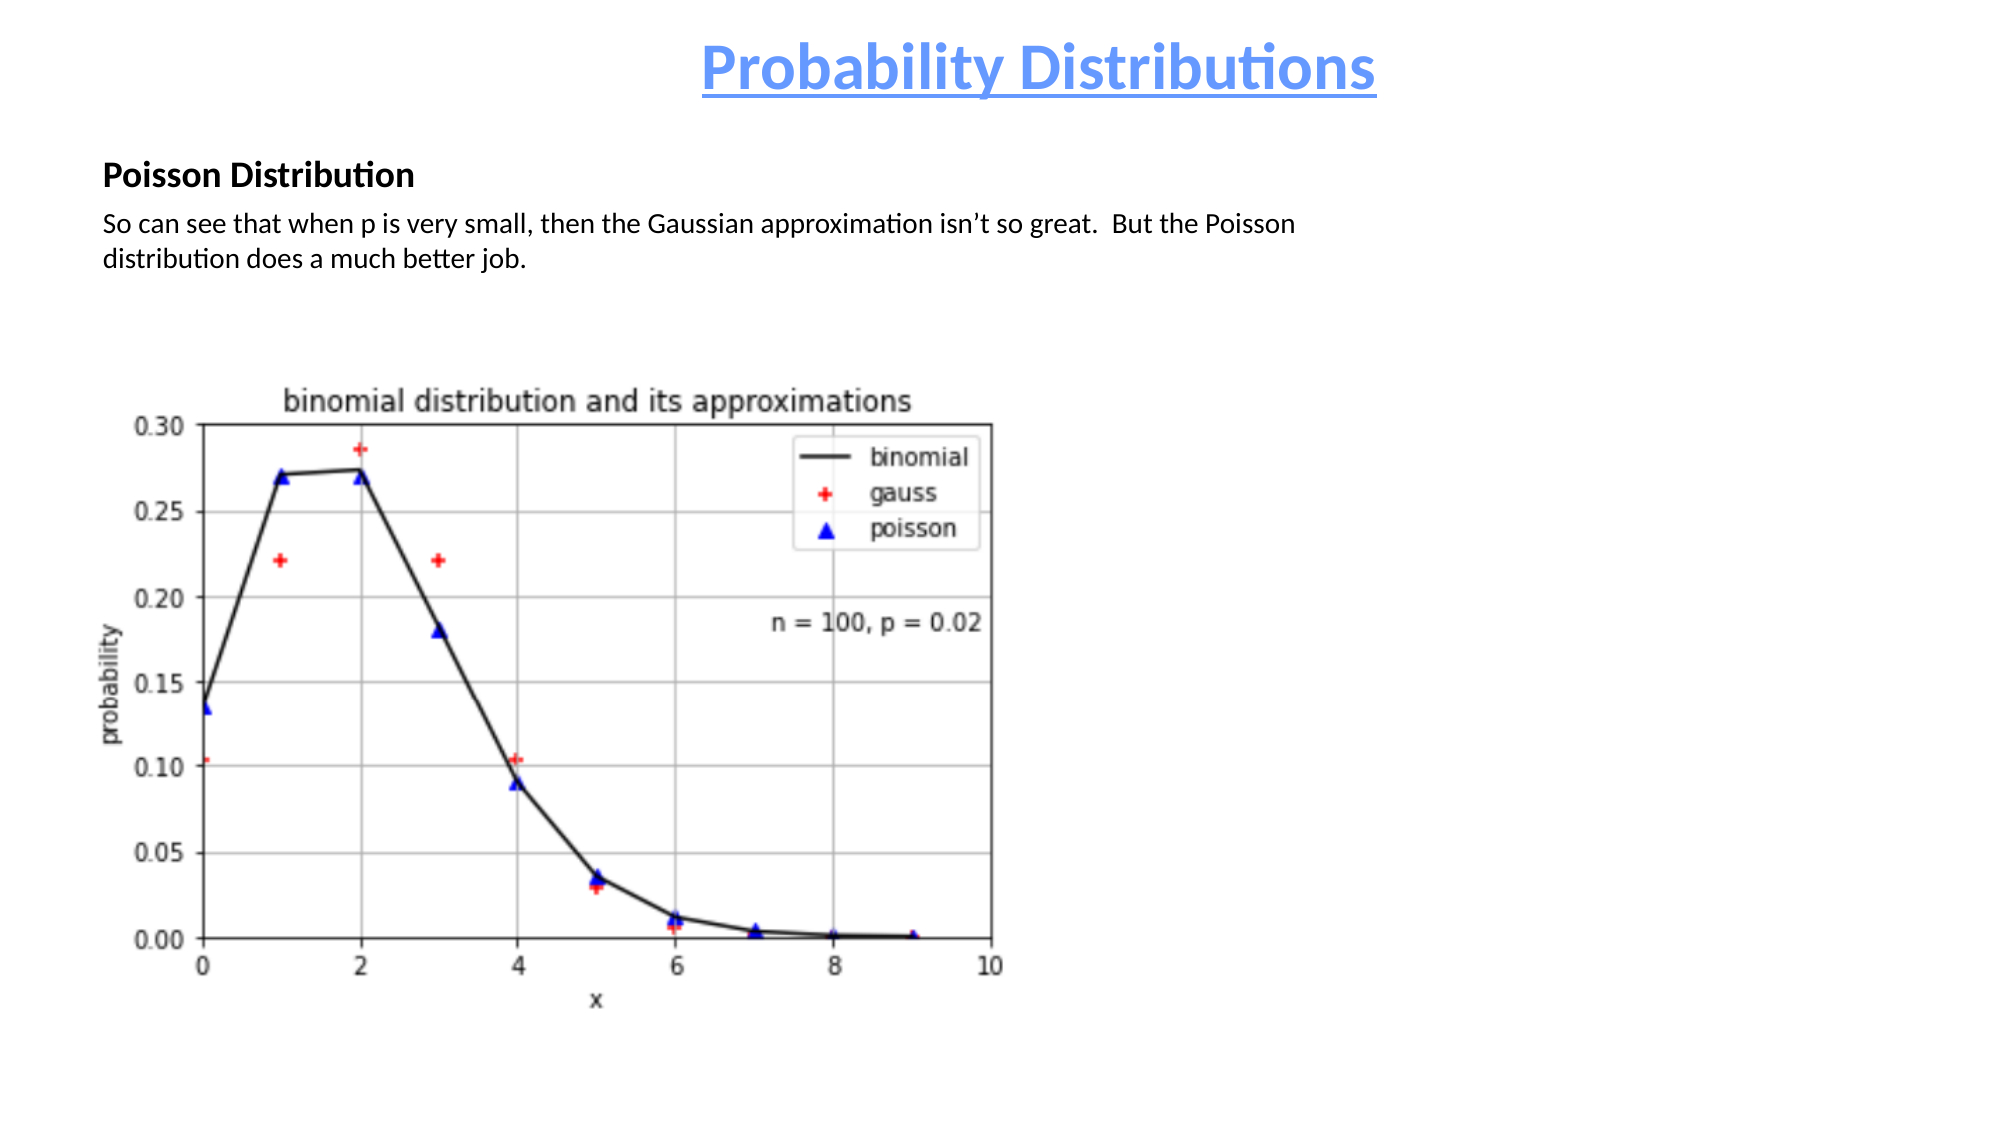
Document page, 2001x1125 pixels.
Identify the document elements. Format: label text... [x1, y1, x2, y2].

text_box Probability Distributions [687, 15, 1474, 111]
picture [88, 373, 1017, 1020]
text_box So can see that when p is very small, then the Gaussian approximation isn’t so great. But the Poisson distribution does a much better job. [88, 197, 1443, 282]
text_box Poisson Distribution [88, 142, 458, 203]
